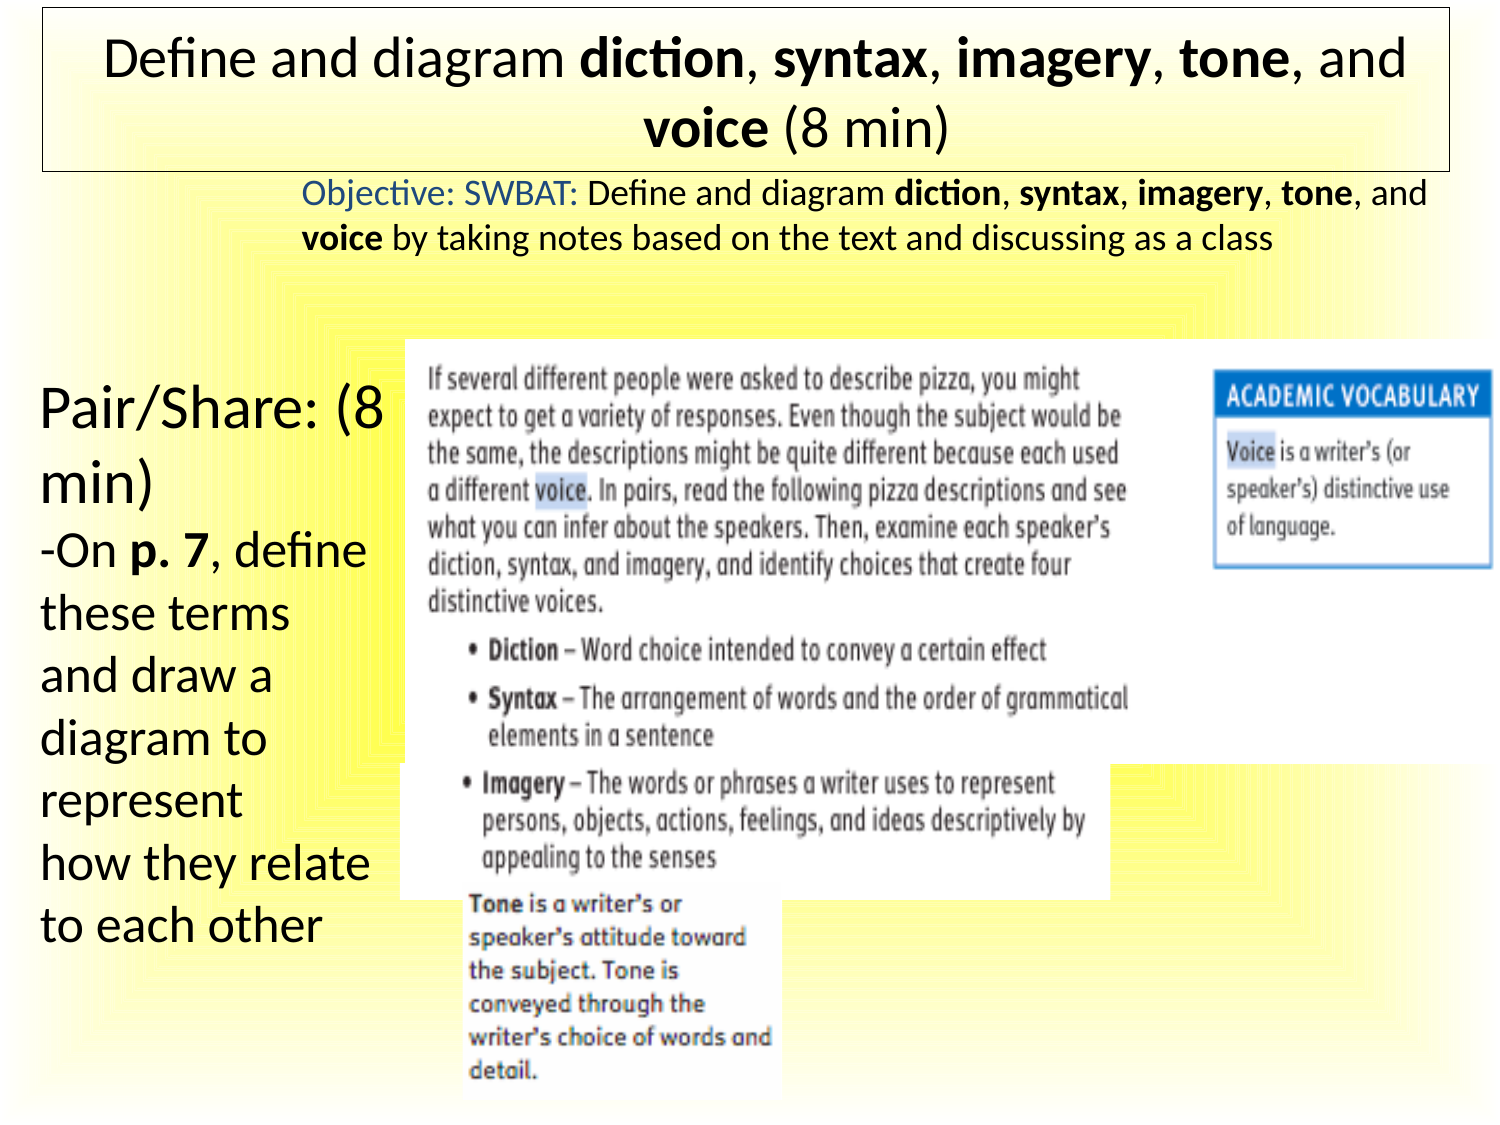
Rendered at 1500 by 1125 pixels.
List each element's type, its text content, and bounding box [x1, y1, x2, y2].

text_box Objective: SWBAT: Define and diagram diction, syntax, imagery, tone, and voice by taking notes based on the text and discussing as a class [108, 160, 1450, 266]
title Define and diagram diction, syntax, imagery, tone, and voice (8 min) [42, 7, 1450, 172]
text_box Pair/Share: (8 min) -On p. 7, define these terms and draw a diagram to represent how they relate to each other [24, 358, 394, 1006]
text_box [399, 339, 1500, 1101]
